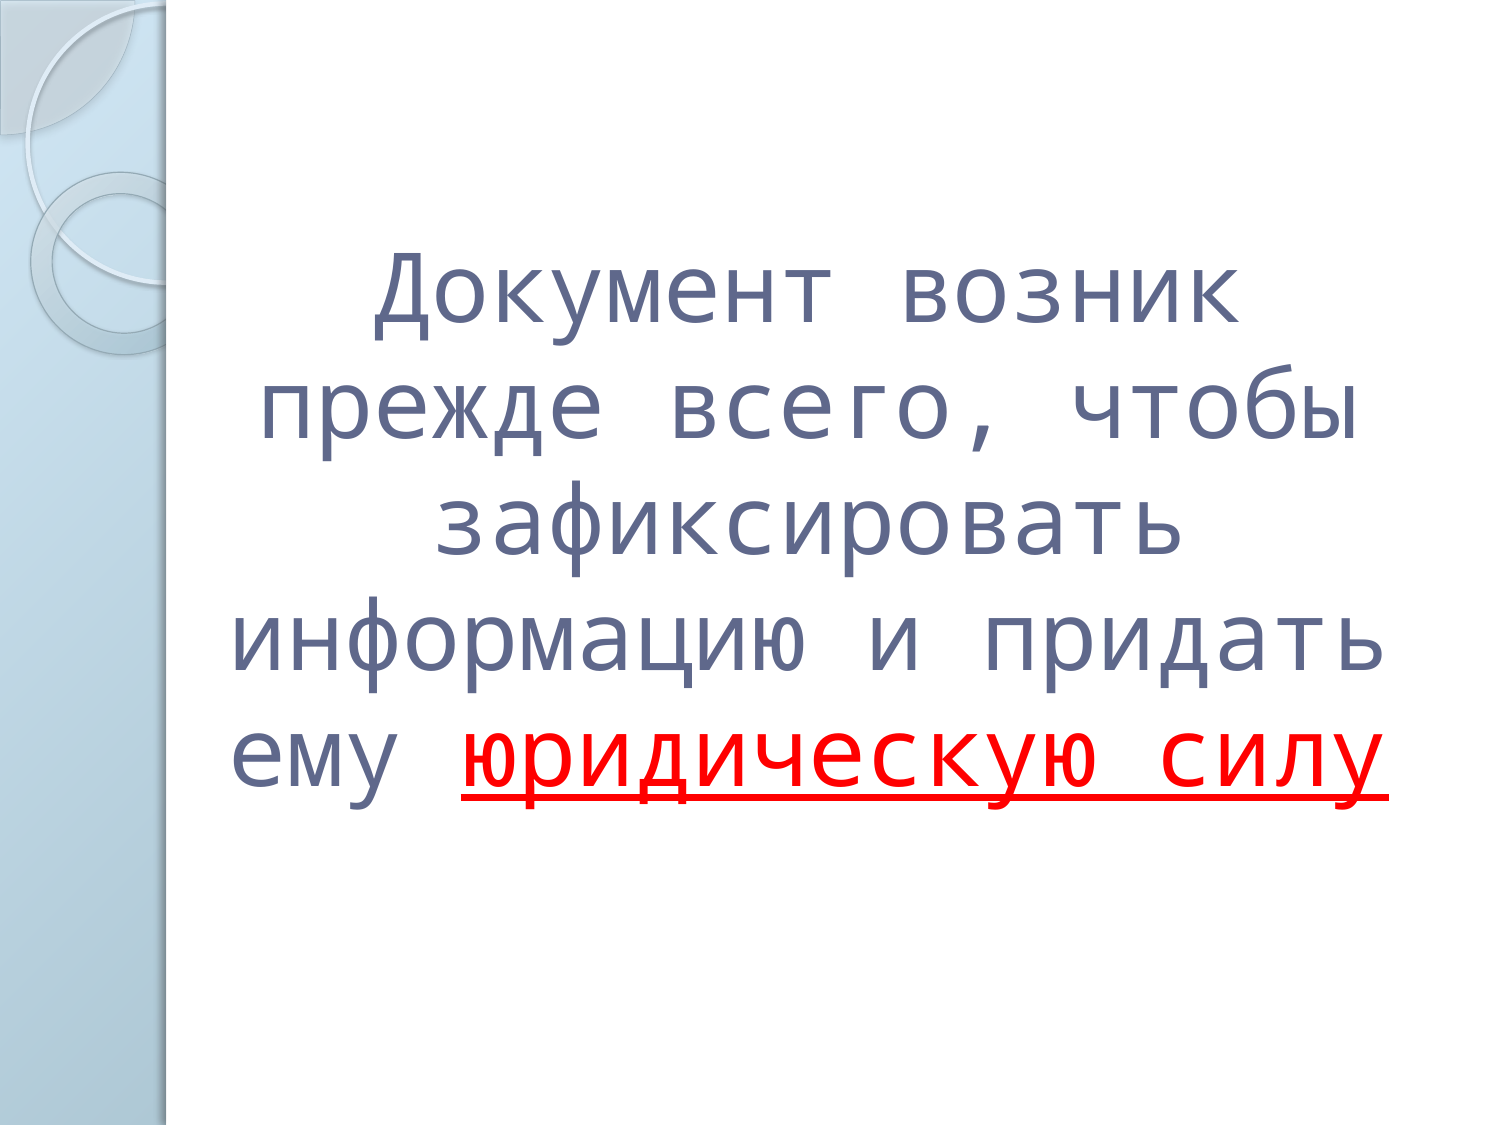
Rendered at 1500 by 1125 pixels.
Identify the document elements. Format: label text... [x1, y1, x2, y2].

title Документ возник прежде всего, чтобы зафиксировать информацию и придать ему юридическую силу [199, 152, 1418, 879]
